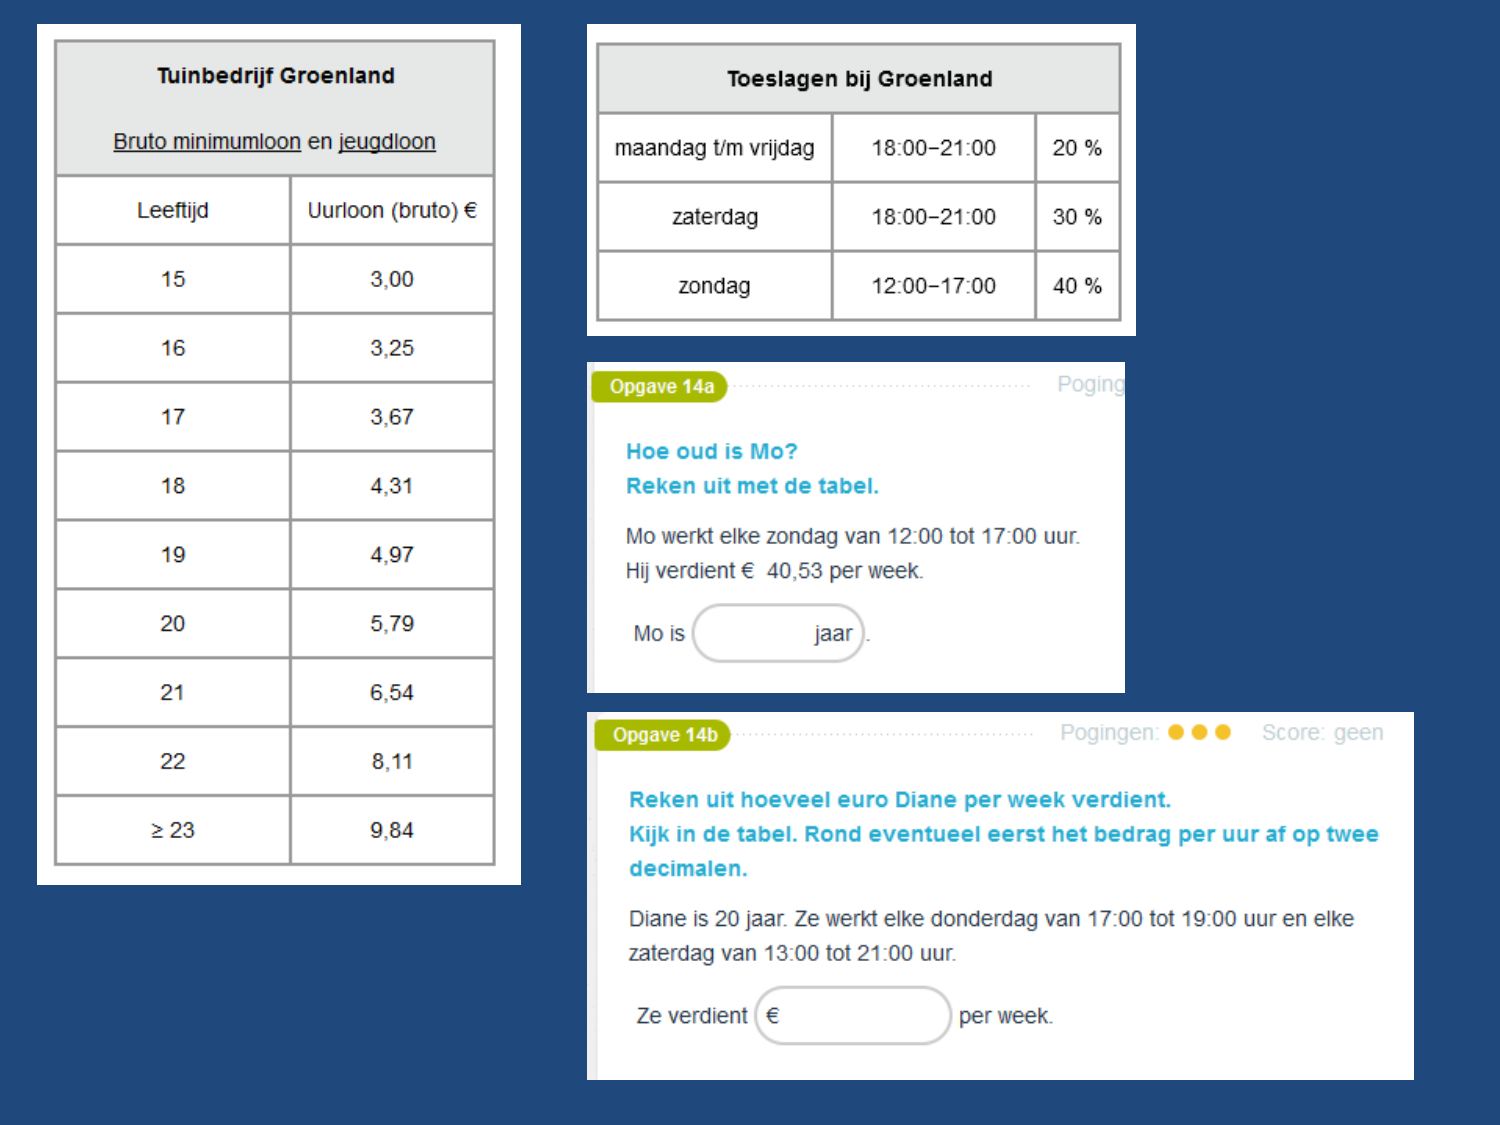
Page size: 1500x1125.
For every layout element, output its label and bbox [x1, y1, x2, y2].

picture [37, 24, 521, 885]
picture [587, 24, 1137, 337]
picture [587, 362, 1126, 693]
picture [587, 712, 1415, 1080]
